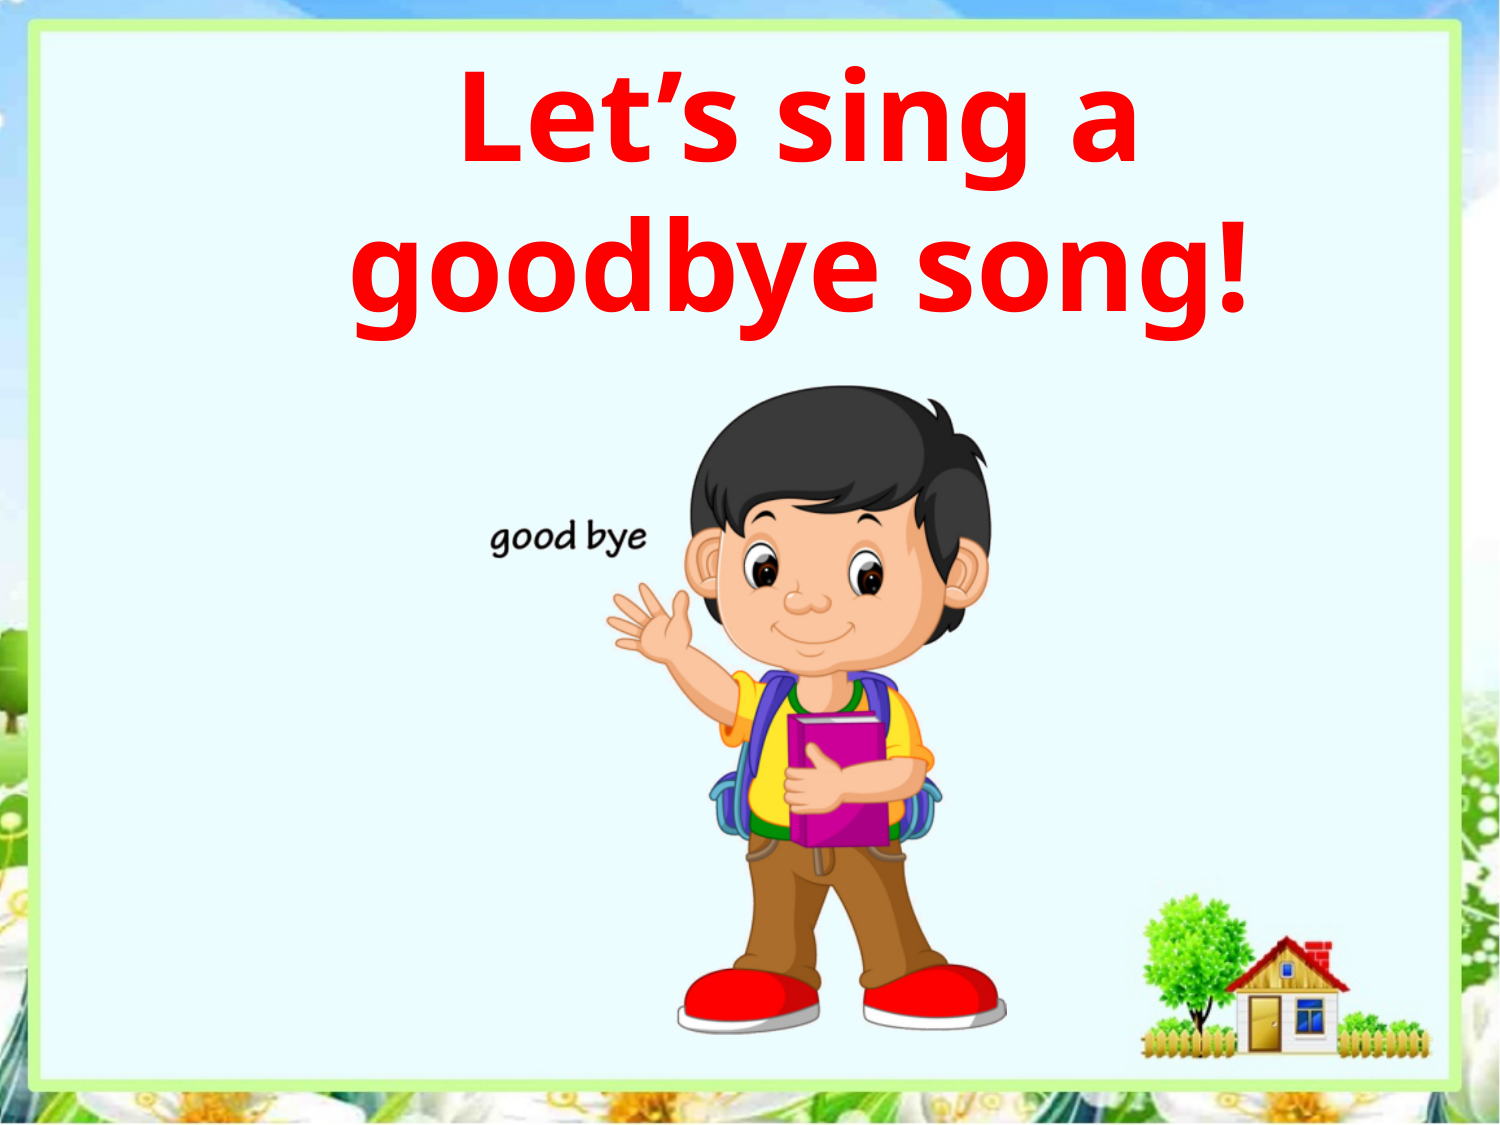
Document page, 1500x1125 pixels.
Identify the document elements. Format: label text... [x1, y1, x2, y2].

title Let’s sing a goodbye song! [178, 86, 1421, 288]
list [489, 385, 1007, 1036]
picture [0, 0, 1500, 1125]
